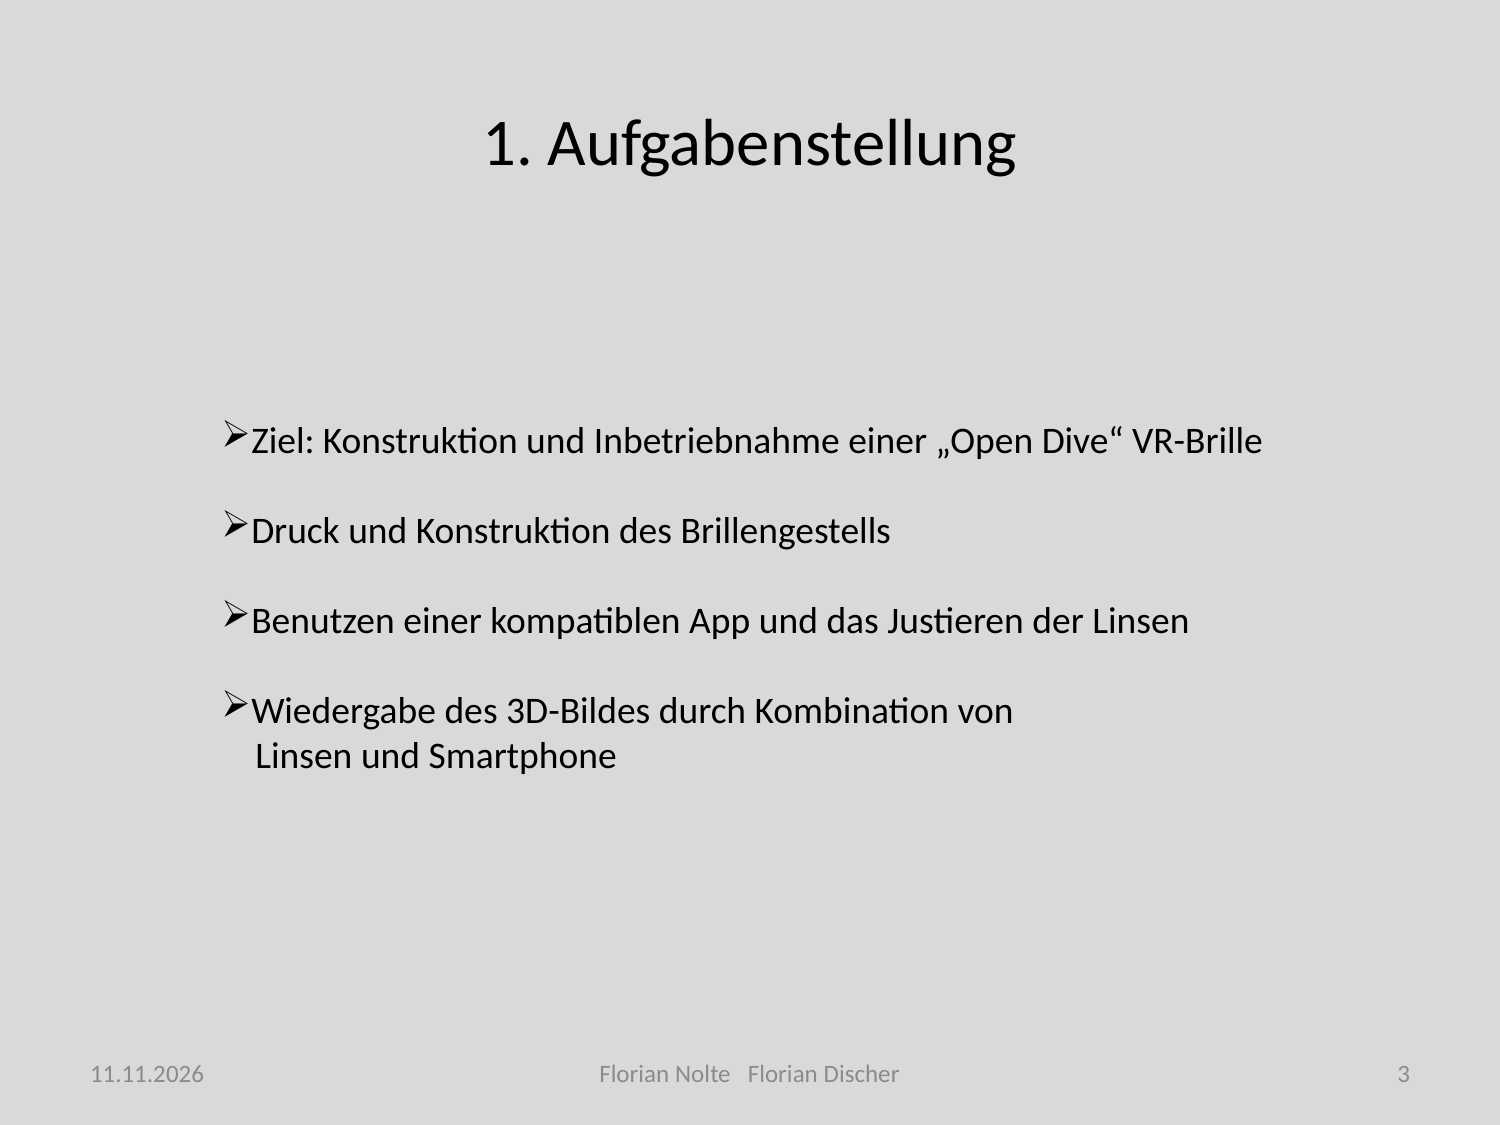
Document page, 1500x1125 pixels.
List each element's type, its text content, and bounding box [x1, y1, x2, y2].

footer Florian Nolte Florian Discher [512, 1042, 988, 1103]
text_box Ziel: Konstruktion und Inbetriebnahme einer „Open Dive“ VR-Brille Druck und Konstruktion des Brillengestells Benutzen einer kompatiblen App und das Justieren der Linsen Wiedergabe des 3D-Bildes durch Kombination von Linsen und Smartphone [206, 408, 1400, 784]
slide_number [75, 1042, 425, 1103]
title 1. Aufgabenstellung [75, 45, 1425, 233]
slide_number 3 [1074, 1042, 1425, 1103]
